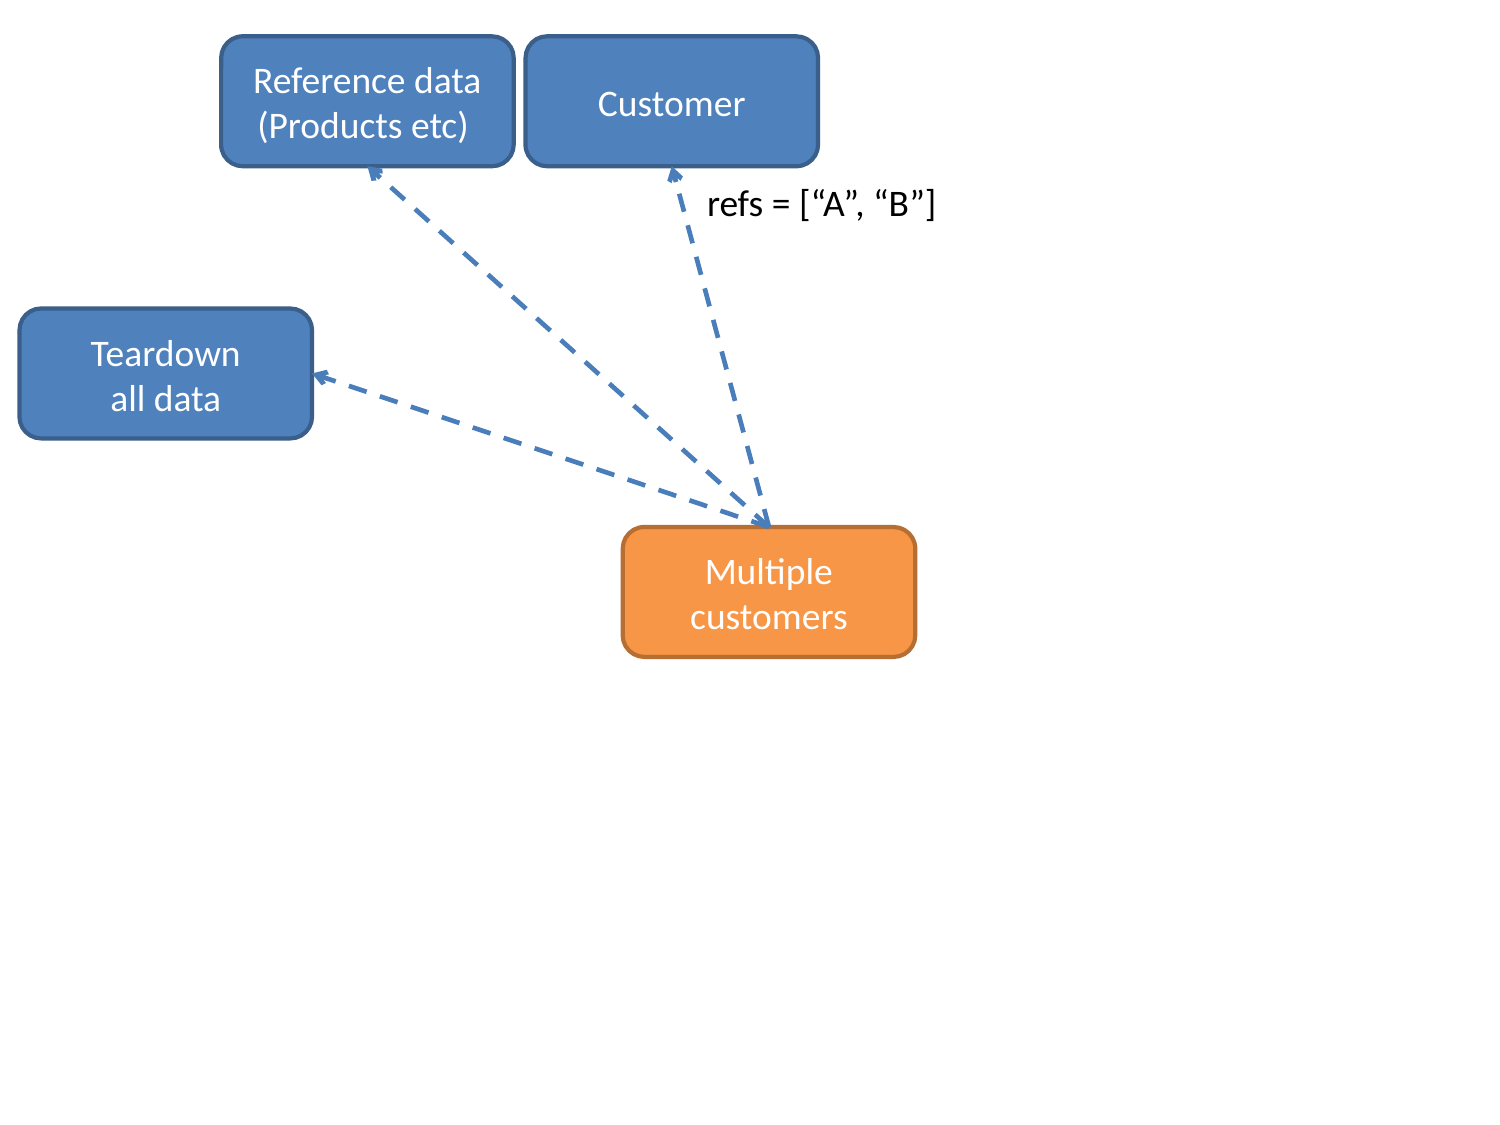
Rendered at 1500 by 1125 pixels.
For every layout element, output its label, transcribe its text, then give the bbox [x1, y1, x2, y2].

text_box Teardown all data [17, 306, 315, 441]
text_box Reference data (Products etc) [219, 34, 516, 169]
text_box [671, 166, 770, 528]
text_box Customer [523, 34, 821, 169]
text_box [311, 373, 666, 528]
text_box refs = [“A”, “B”] [775, 171, 952, 231]
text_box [367, 166, 669, 371]
text_box Multiple customers [620, 524, 918, 660]
